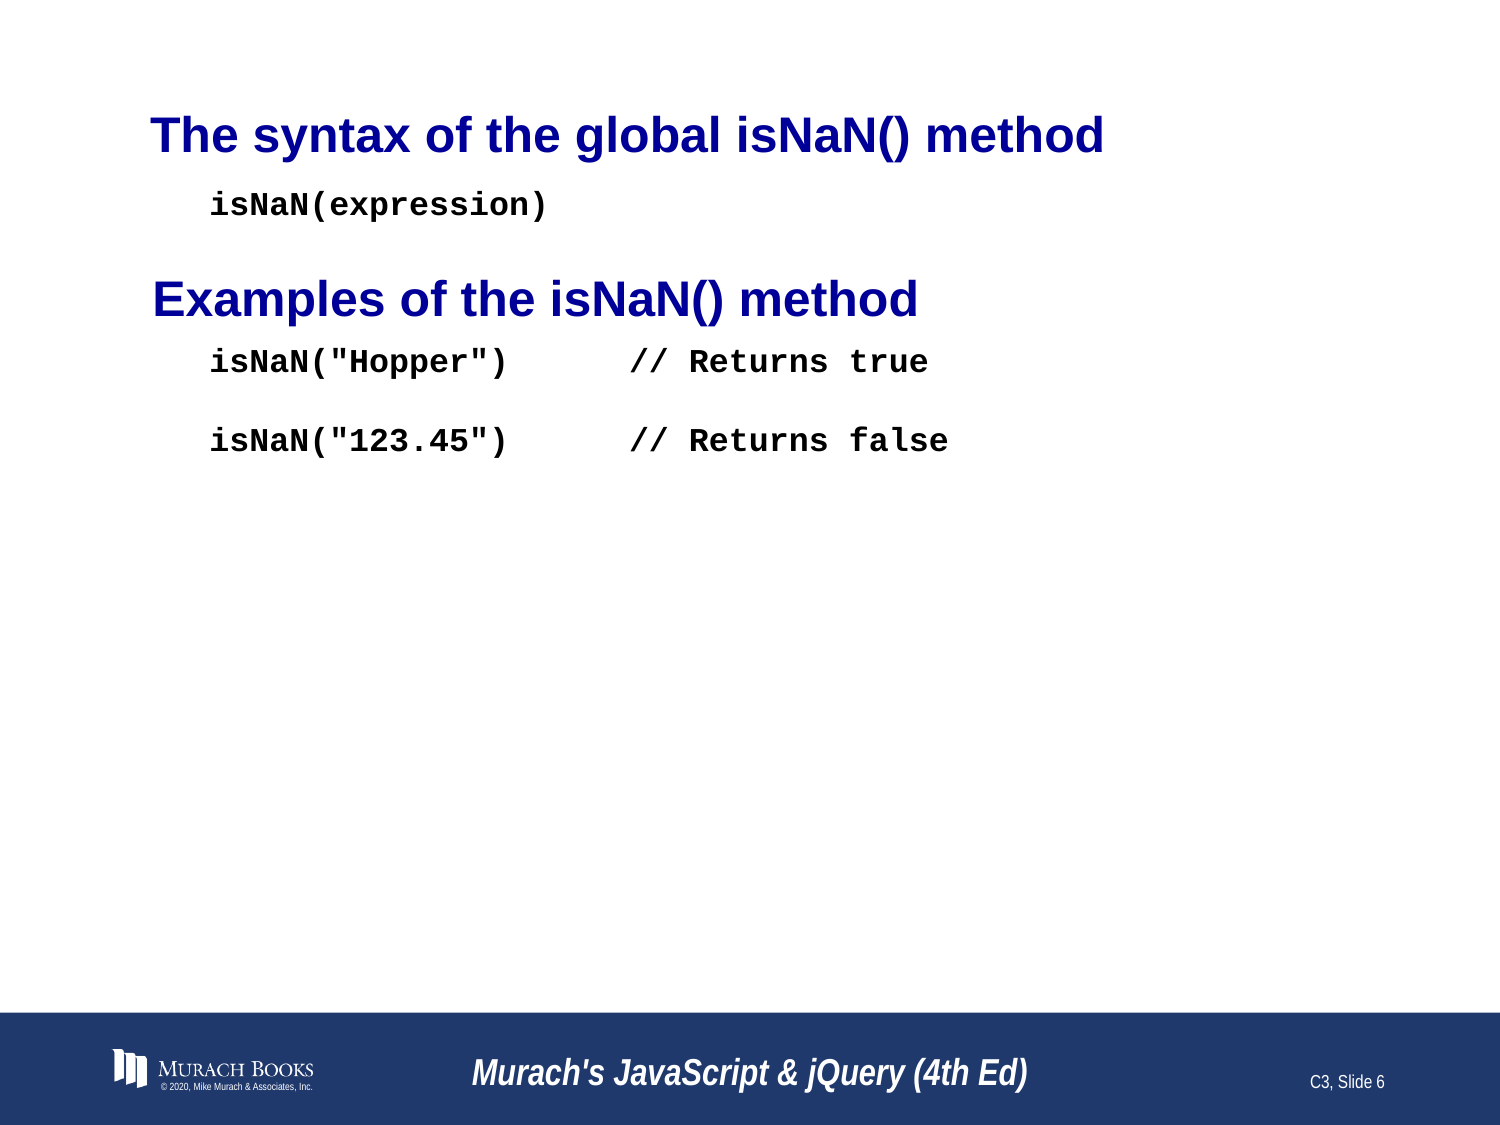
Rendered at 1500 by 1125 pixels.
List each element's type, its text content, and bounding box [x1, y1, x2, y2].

footer © 2020, Mike Murach & Associates, Inc. [12, 1025, 463, 1100]
title The syntax of the global isNaN() method [150, 102, 1350, 164]
slide_number C3, Slide 6 [1087, 1025, 1400, 1100]
slide_number Murach's JavaScript & jQuery (4th Ed) [463, 1025, 1050, 1100]
list isNaN(expression) Examples of the isNaN() method isNaN("Hopper") // Returns true isNaN("123.45") // Returns false [137, 174, 1350, 975]
